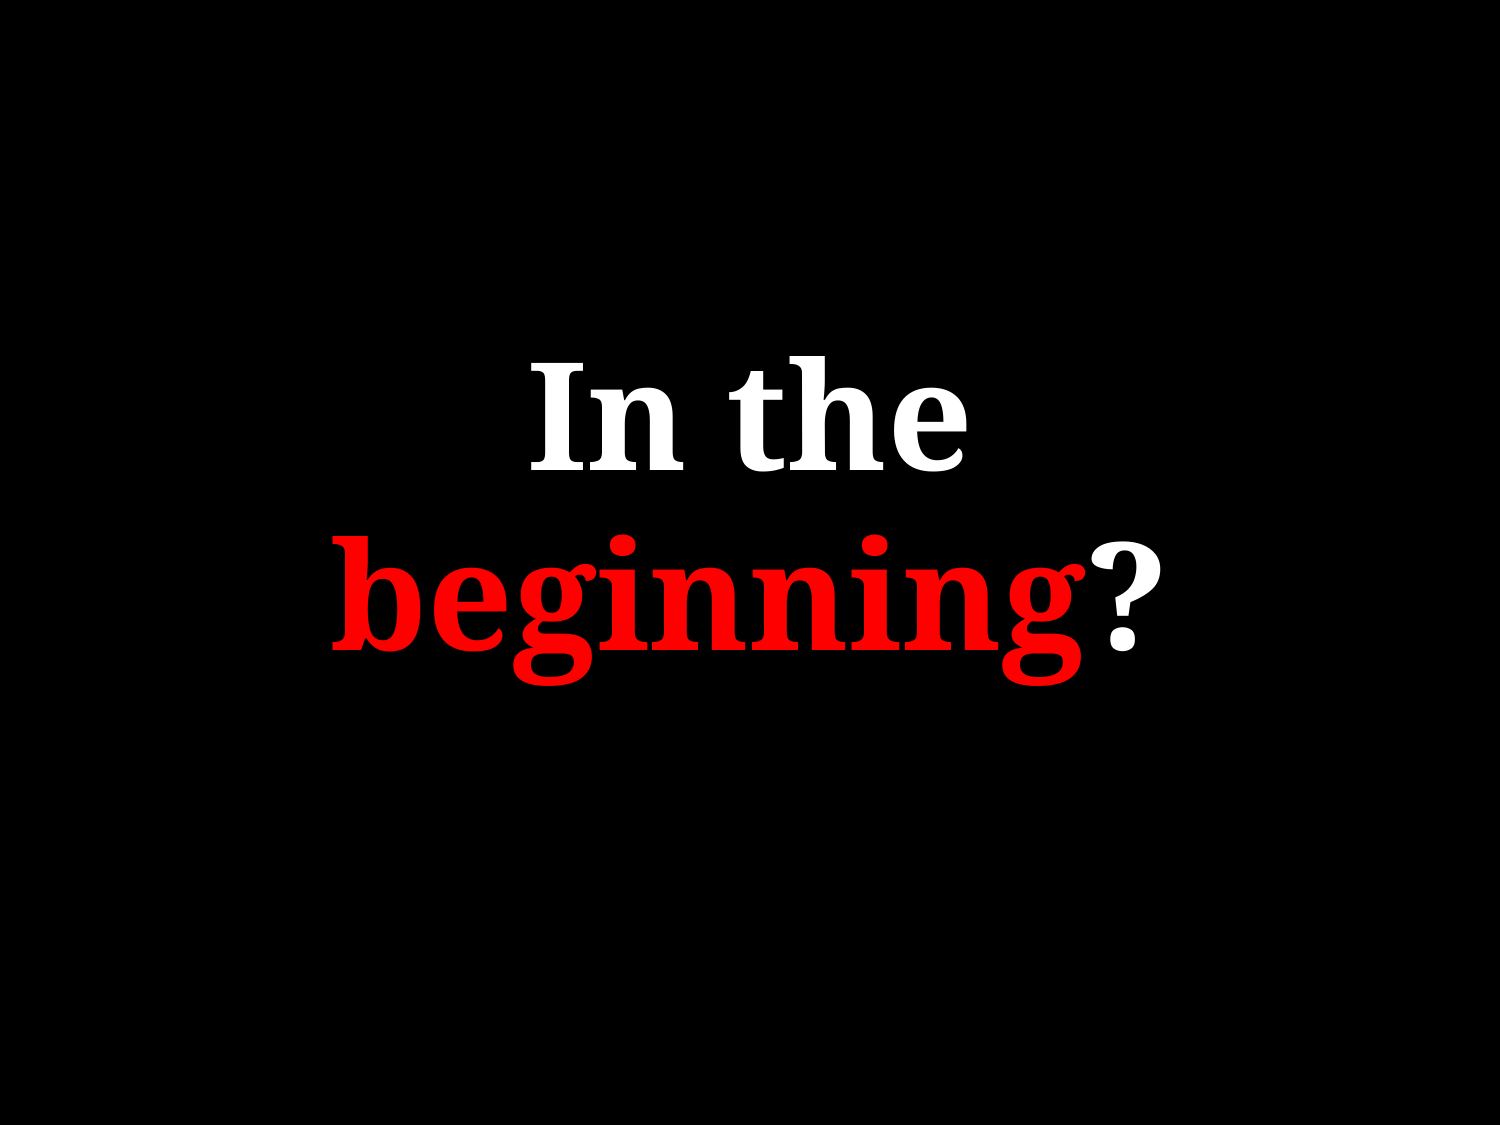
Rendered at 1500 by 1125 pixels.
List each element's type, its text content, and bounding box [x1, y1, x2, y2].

title In the beginning? [75, 406, 1425, 594]
